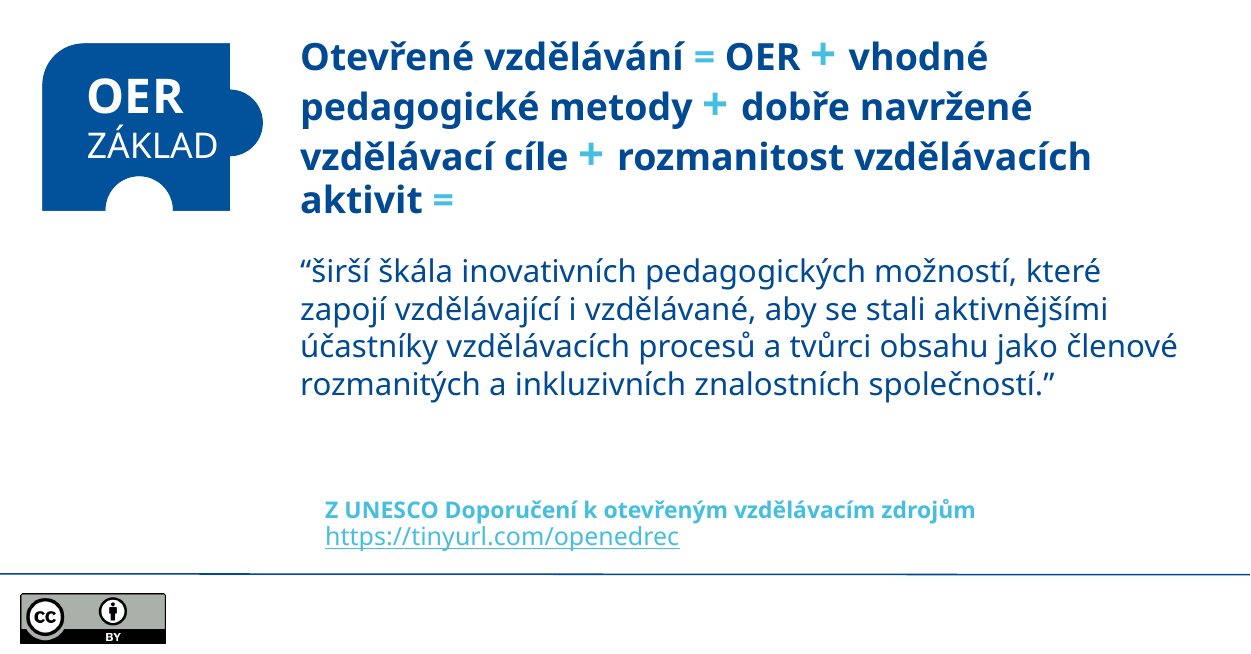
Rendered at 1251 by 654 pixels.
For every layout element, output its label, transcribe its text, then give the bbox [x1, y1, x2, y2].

text_box “širší škála inovativních pedagogických možností, které zapojí vzdělávající i vzdělávané, aby se stali aktivnějšími účastníky vzdělávacích procesů a tvůrci obsahu jako členové rozmanitých a inkluzivních znalostních společností.” [288, 239, 1193, 414]
text_box Z UNESCO Doporučení k otevřeným vzdělávacím zdrojům [312, 482, 1250, 535]
text_box Otevřené vzdělávání = OER + vhodné pedagogické metody + dobře navržené vzdělávací cíle + rozmanitost vzdělávacích aktivit = [288, 18, 1213, 234]
text_box OER ZÁKLAD [266, 50, 410, 181]
text_box https://tinyurl.com/openedrec [312, 508, 765, 567]
picture [41, 43, 263, 212]
picture [20, 592, 166, 645]
text_box [0, 582, 1250, 654]
